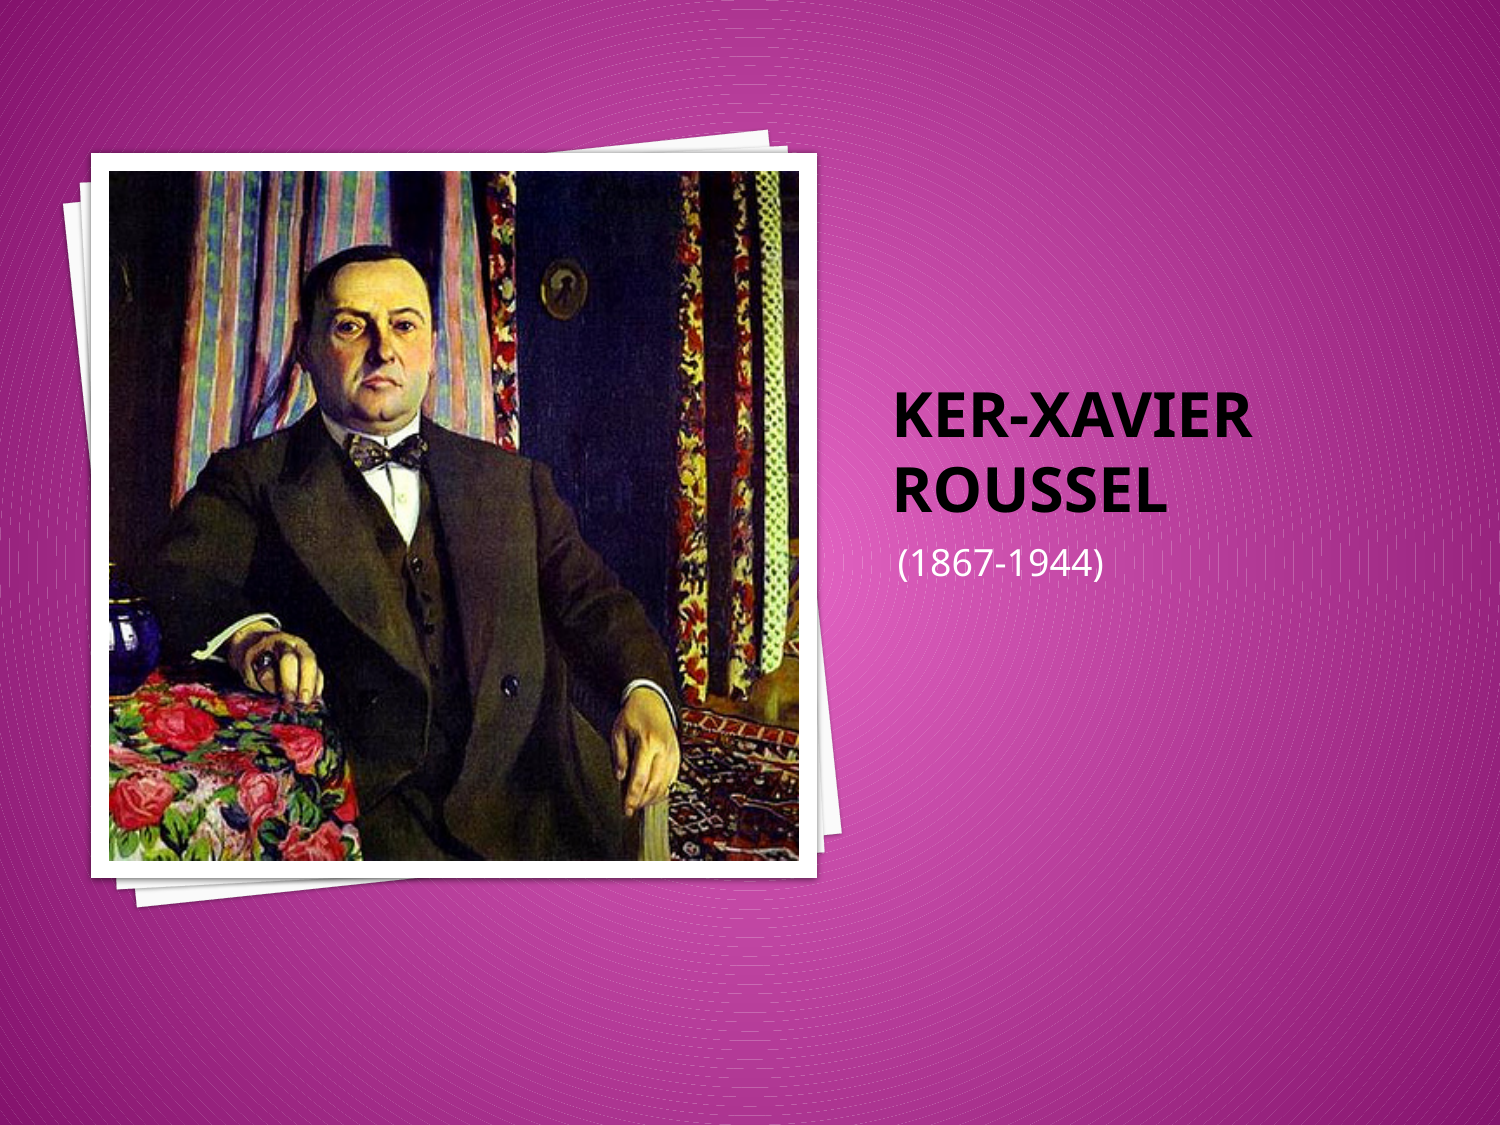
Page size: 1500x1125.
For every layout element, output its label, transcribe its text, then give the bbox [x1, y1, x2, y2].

title Ker-xavier roussel [884, 187, 1447, 525]
list (1867-1944) [884, 538, 1447, 854]
picture [108, 170, 800, 862]
